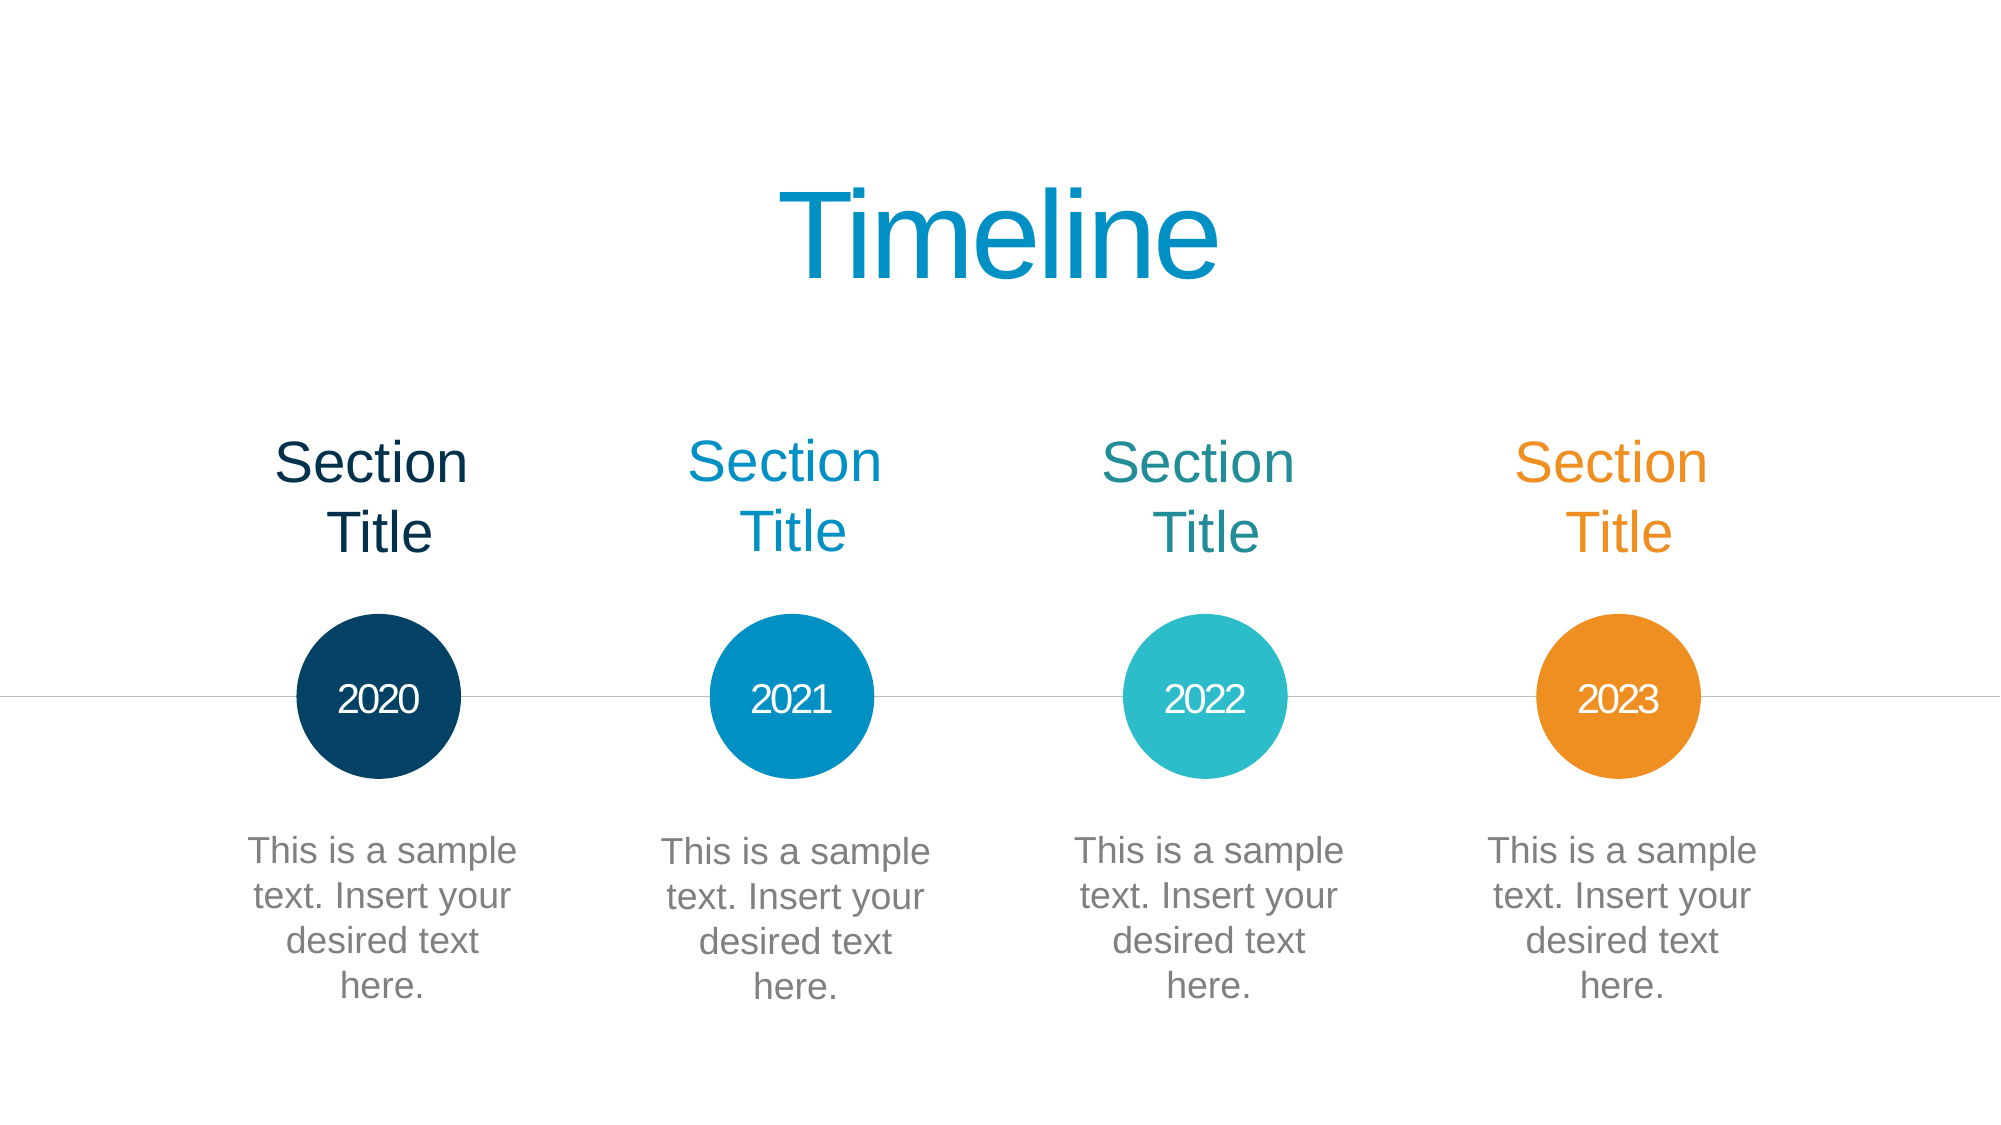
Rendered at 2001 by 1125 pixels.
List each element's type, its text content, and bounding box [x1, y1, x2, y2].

text_box Timeline [351, 146, 1648, 311]
text_box 2021 [709, 613, 875, 696]
text_box This is a sample text. Insert your desired text here. [223, 819, 542, 1014]
text_box 2021 [709, 697, 875, 779]
text_box 2023 [1536, 697, 1701, 779]
text_box 2020 [295, 612, 463, 696]
text_box Section Title [203, 417, 558, 572]
text_box 2022 [1123, 613, 1288, 696]
text_box This is a sample text. Insert your desired text here. [1050, 819, 1368, 1014]
text_box 2022 [1123, 697, 1288, 779]
text_box Section Title [1029, 417, 1384, 572]
text_box 2020 [295, 697, 463, 780]
text_box Section Title [1443, 416, 1797, 572]
text_box Section Title [616, 416, 971, 571]
text_box 2023 [1536, 613, 1701, 696]
text_box This is a sample text. Insert your desired text here. [1463, 819, 1781, 1014]
text_box This is a sample text. Insert your desired text here. [637, 820, 955, 1015]
